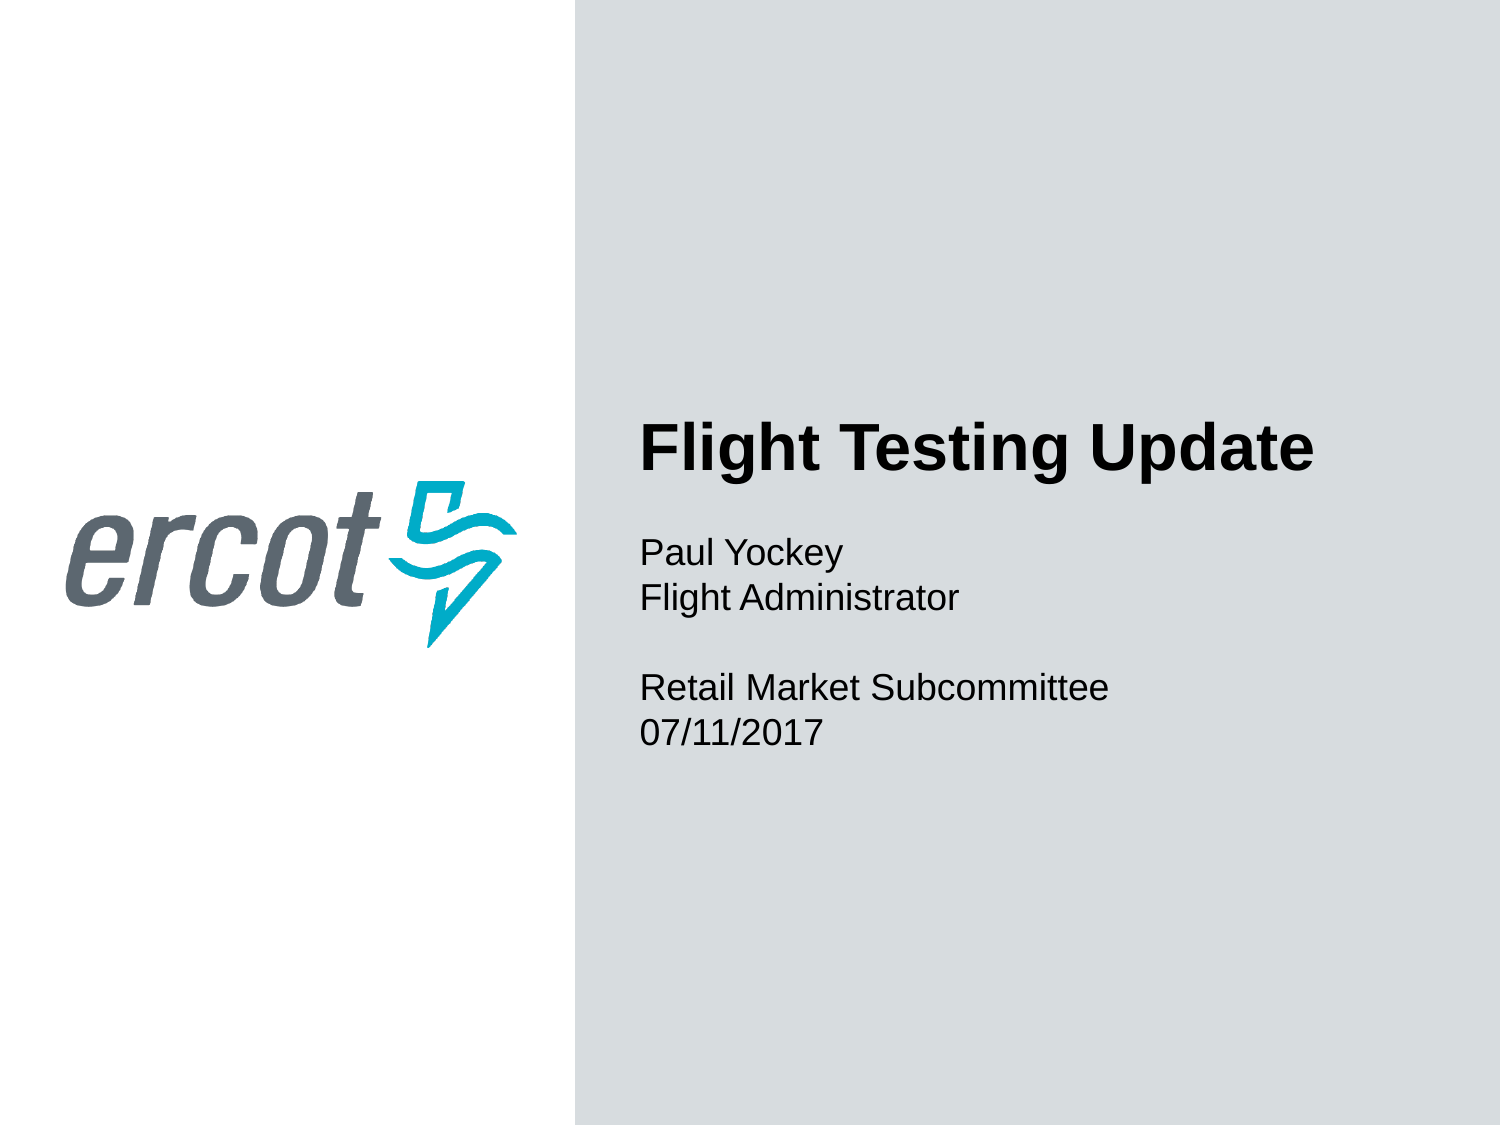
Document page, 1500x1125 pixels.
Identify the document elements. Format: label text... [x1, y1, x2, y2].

picture [56, 471, 525, 654]
text_box Flight Testing Update Paul Yockey Flight Administrator Retail Market Subcommittee 07/11/2017 [624, 395, 1463, 761]
